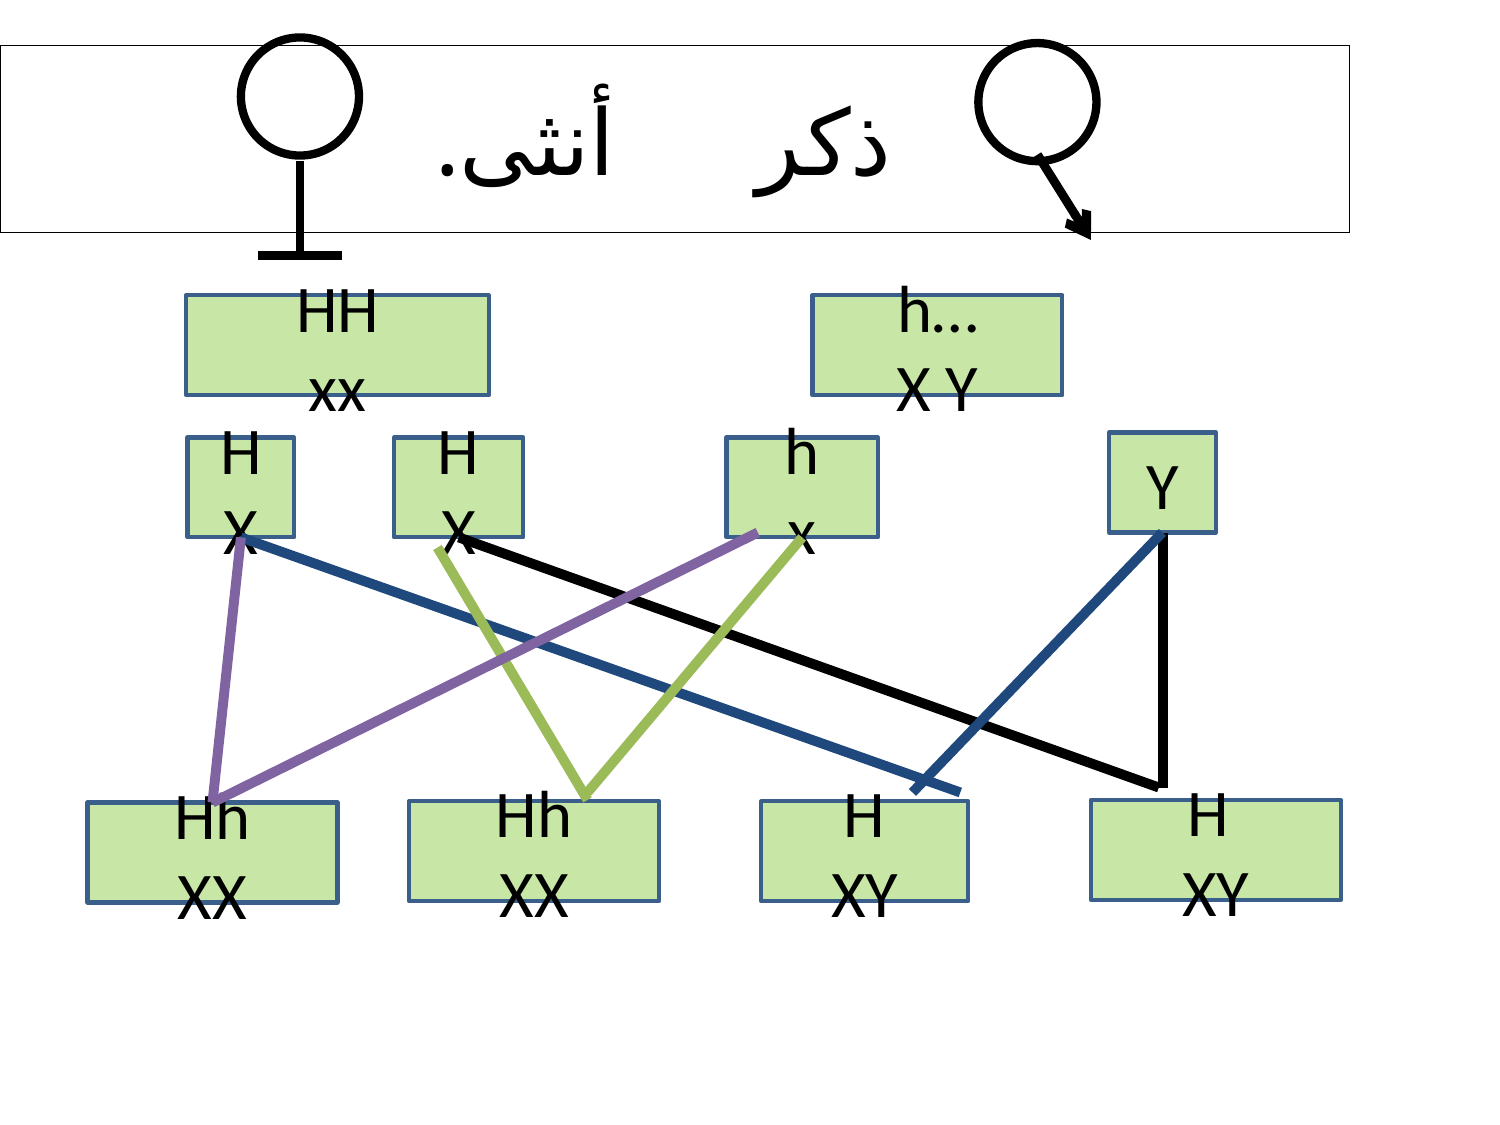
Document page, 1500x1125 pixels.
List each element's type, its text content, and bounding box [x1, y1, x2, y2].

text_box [212, 532, 758, 803]
text_box Y [1107, 430, 1218, 535]
title ذكر أنثى. [1062, 45, 1350, 233]
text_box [1037, 154, 1092, 241]
text_box H XY [1089, 798, 1343, 902]
text_box Hh XX [407, 810, 661, 903]
text_box [976, 40, 1099, 163]
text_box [762, 537, 803, 793]
text_box h x [724, 435, 880, 534]
text_box HH xx [184, 293, 491, 397]
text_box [212, 537, 242, 803]
text_box H X [392, 435, 525, 530]
text_box Hh XX [85, 800, 340, 905]
text_box h… X Y [810, 293, 1064, 397]
title ذكر أنثى. [0, 45, 1032, 233]
text_box [238, 35, 362, 158]
text_box H X [185, 435, 296, 539]
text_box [912, 532, 1163, 793]
text_box H XY [759, 802, 970, 903]
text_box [804, 537, 961, 793]
